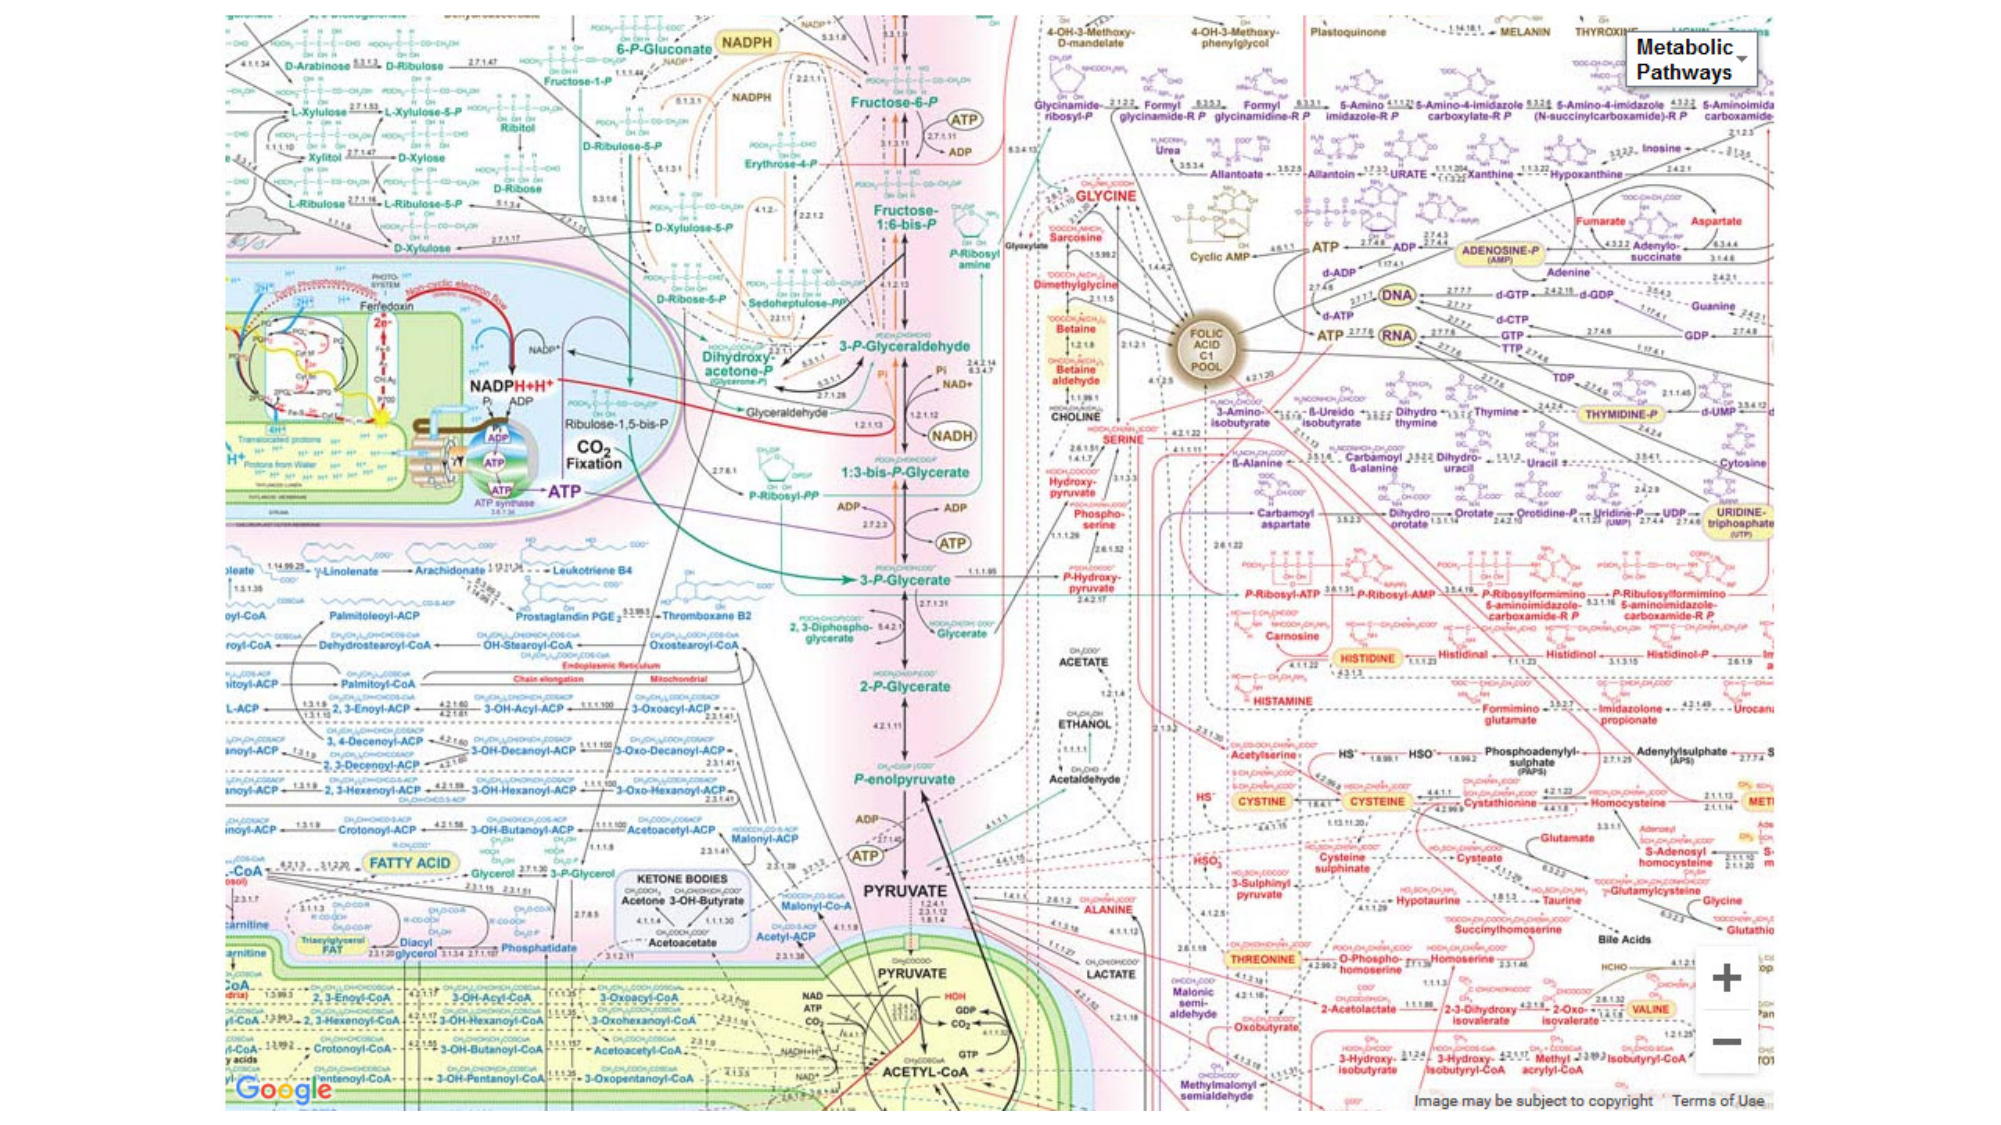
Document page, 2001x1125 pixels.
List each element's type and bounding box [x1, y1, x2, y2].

picture [221, 14, 1779, 1111]
